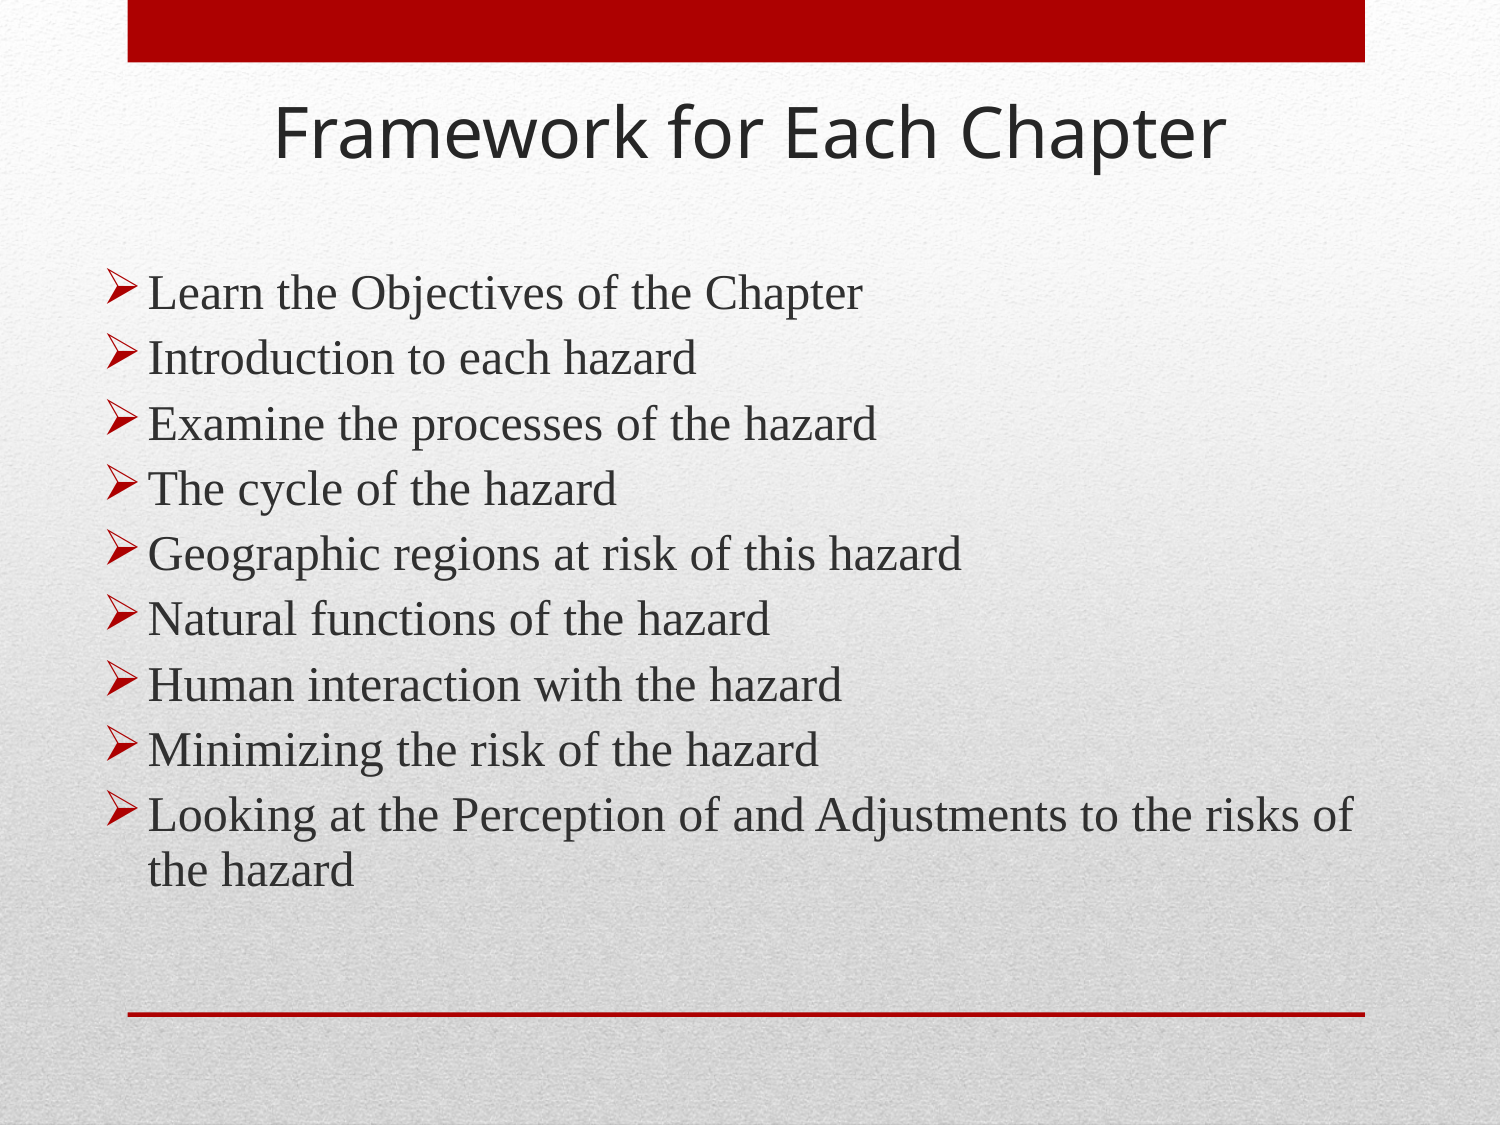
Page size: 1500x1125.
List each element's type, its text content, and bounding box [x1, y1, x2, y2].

list Learn the Objectives of the Chapter Introduction to each hazard Examine the processes of the hazard The cycle of the hazard Geographic regions at risk of this hazard Natural functions of the hazard Human interaction with the hazard Minimizing the risk of the hazard Looking at the Perception of and Adjustments to the risks of the hazard [87, 174, 1425, 988]
title Framework for Each Chapter [150, 75, 1350, 174]
